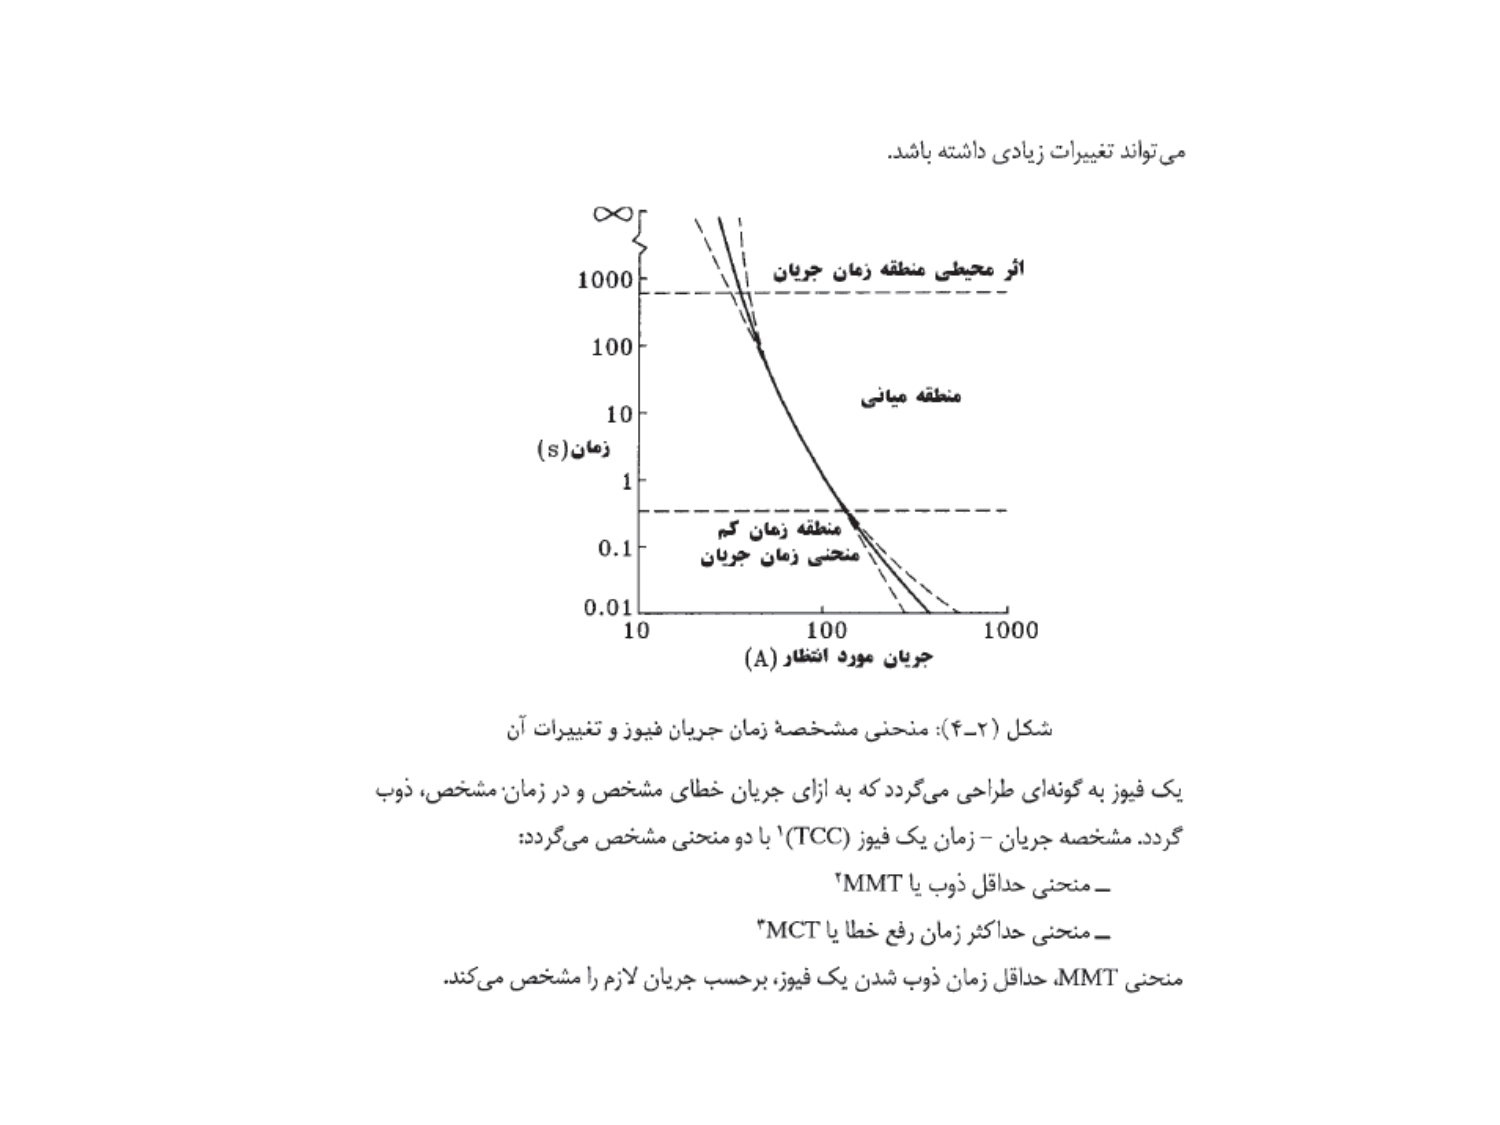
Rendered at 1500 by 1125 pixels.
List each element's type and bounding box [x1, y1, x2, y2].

picture [309, 121, 1190, 1005]
